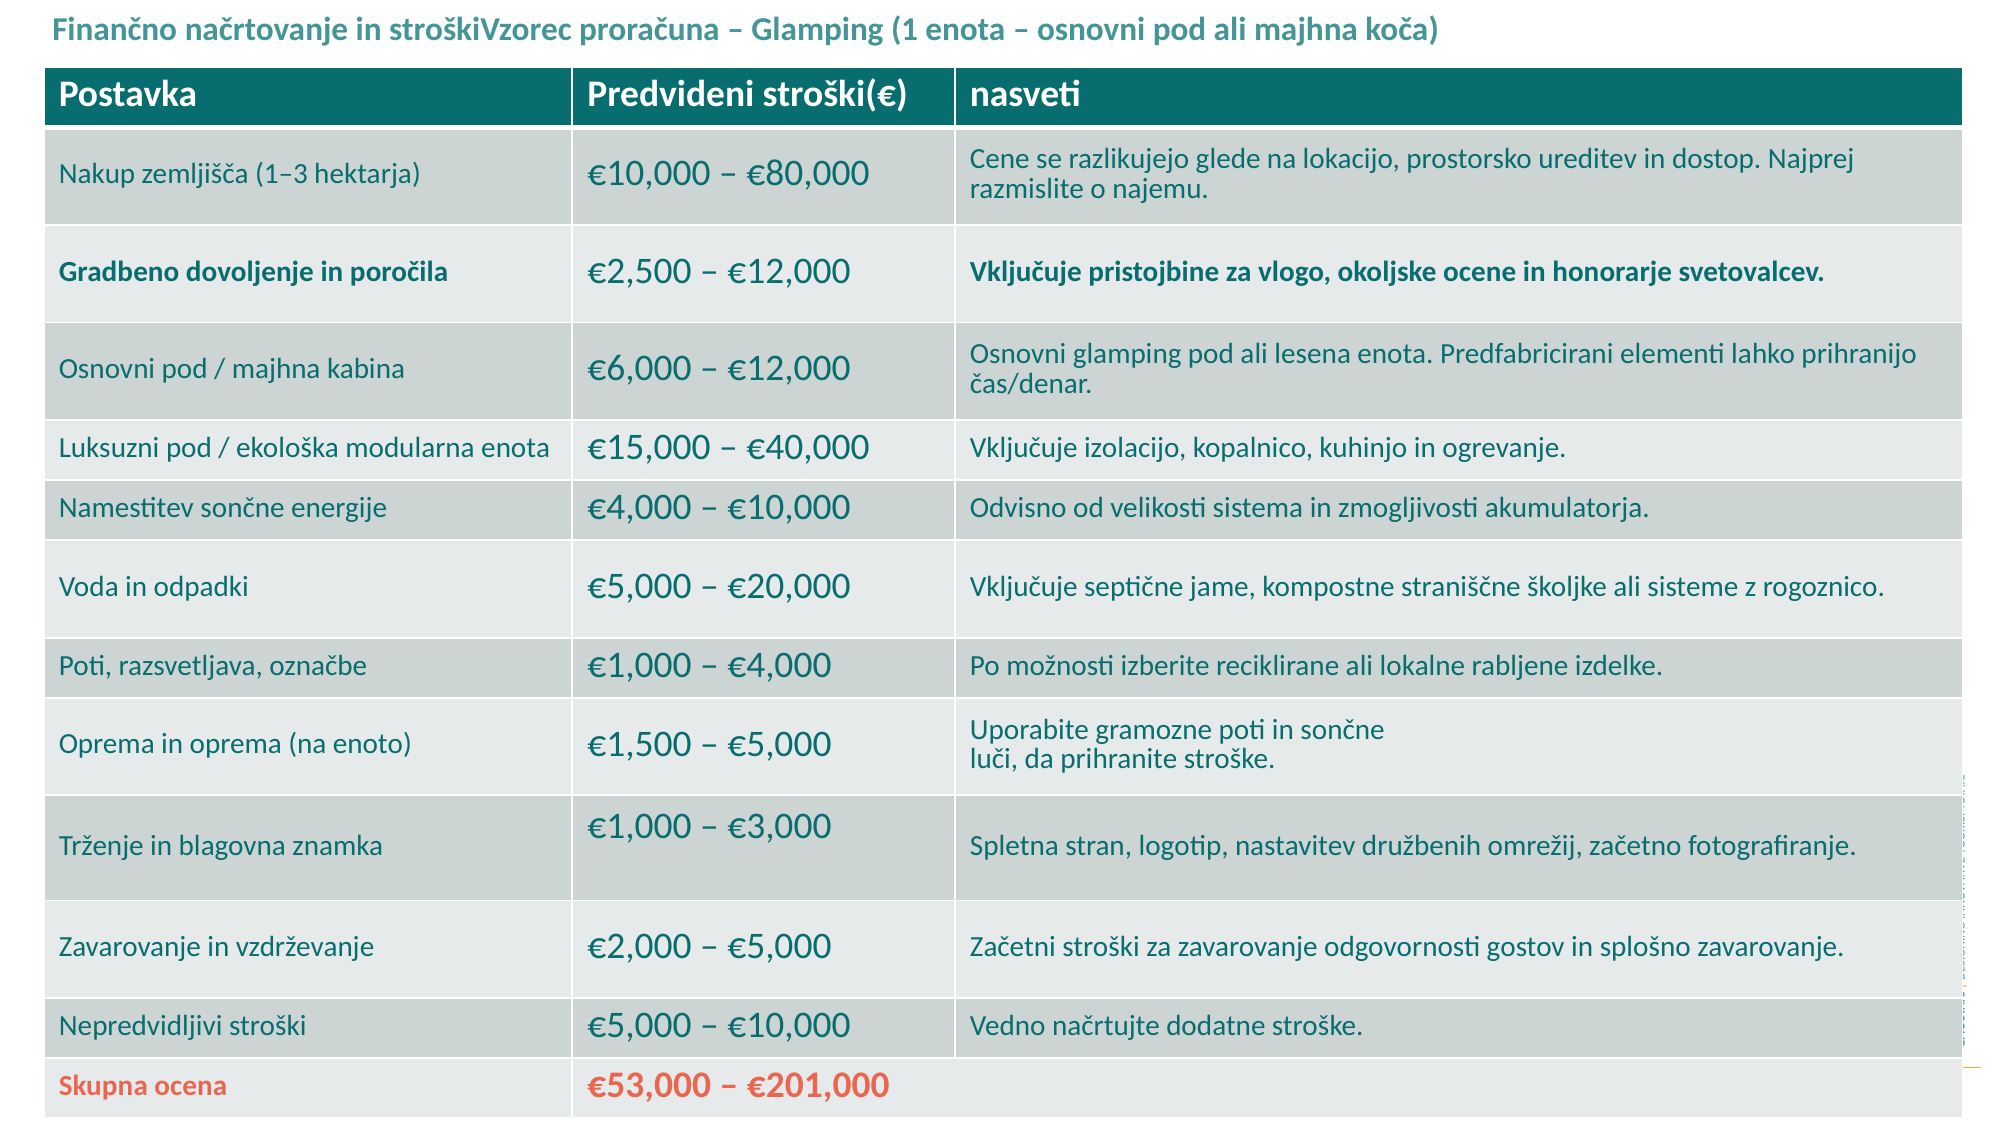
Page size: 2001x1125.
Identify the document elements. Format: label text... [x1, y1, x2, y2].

table_cell Trženje in blagovna znamka [45, 796, 571, 900]
table_cell Oprema in oprema (na enoto) [45, 699, 571, 794]
table_cell €1,000 – €4,000 [573, 639, 954, 697]
table_cell Namestitev sončne energije [45, 481, 571, 539]
table_cell Skupna ocena [45, 1059, 571, 1117]
table_cell €5,000 – €10,000 [573, 999, 954, 1057]
table_cell €1,000 – €3,000 [573, 796, 954, 900]
table_cell €15,000 – €40,000 [573, 421, 954, 479]
table_cell Po možnosti izberite reciklirane ali lokalne rabljene izdelke. [956, 639, 1962, 697]
table_cell Voda in odpadki [45, 541, 571, 637]
table_cell Vključuje izolacijo, kopalnico, kuhinjo in ogrevanje. [956, 421, 1962, 479]
table_cell Uporabite gramozne poti in sončne luči, da prihranite stroške. [956, 699, 1962, 794]
table_cell Začetni stroški za zavarovanje odgovornosti gostov in splošno zavarovanje. [956, 901, 1962, 997]
table_cell €2,500 – €12,000 [573, 226, 954, 322]
table_cell Osnovni glamping pod ali lesena enota. Predfabricirani elementi lahko prihranijo čas/denar. [956, 323, 1962, 419]
table_cell Zavarovanje in vzdrževanje [45, 901, 571, 997]
table_cell Odvisno od velikosti sistema in zmogljivosti akumulatorja. [956, 481, 1962, 539]
table_cell Luksuzni pod / ekološka modularna enota [45, 421, 571, 479]
table_cell Nakup zemljišča (1–3 hektarja) [45, 132, 571, 224]
table_cell €4,000 – €10,000 [573, 481, 954, 539]
table_cell Vključuje pristojbine za vlogo, okoljske ocene in honorarje svetovalcev. [956, 226, 1962, 322]
table_cell Gradbeno dovoljenje in poročila [45, 226, 571, 322]
table_cell Osnovni pod / majhna kabina [45, 323, 571, 419]
table_header nasveti [1779, 68, 1962, 125]
table_cell Poti, razsvetljava, označbe [45, 639, 571, 697]
text_box Finančno načrtovanje in stroškiVzorec proračuna – Glamping (1 enota – osnovni pod ali majhna koča) [37, 0, 1779, 132]
table_cell €2,000 – €5,000 [573, 901, 954, 997]
table_cell Cene se razlikujejo glede na lokacijo, prostorsko ureditev in dostop. Najprej razmislite o najemu. [956, 130, 1962, 224]
table_cell Nepredvidljivi stroški [45, 999, 571, 1057]
table_cell €5,000 – €20,000 [573, 541, 954, 637]
table_cell Vedno načrtujte dodatne stroške. [956, 999, 1962, 1057]
table_cell €1,500 – €5,000 [573, 699, 954, 794]
table_cell €6,000 – €12,000 [573, 323, 954, 419]
table_cell Vključuje septične jame, kompostne straniščne školjke ali sisteme z rogoznico. [956, 541, 1962, 637]
table_cell €53,000 – €201,000 [573, 1059, 1962, 1117]
table_cell €10,000 – €80,000 [573, 132, 954, 224]
table_cell Spletna stran, logotip, nastavitev družbenih omrežij, začetno fotografiranje. [956, 796, 1962, 900]
